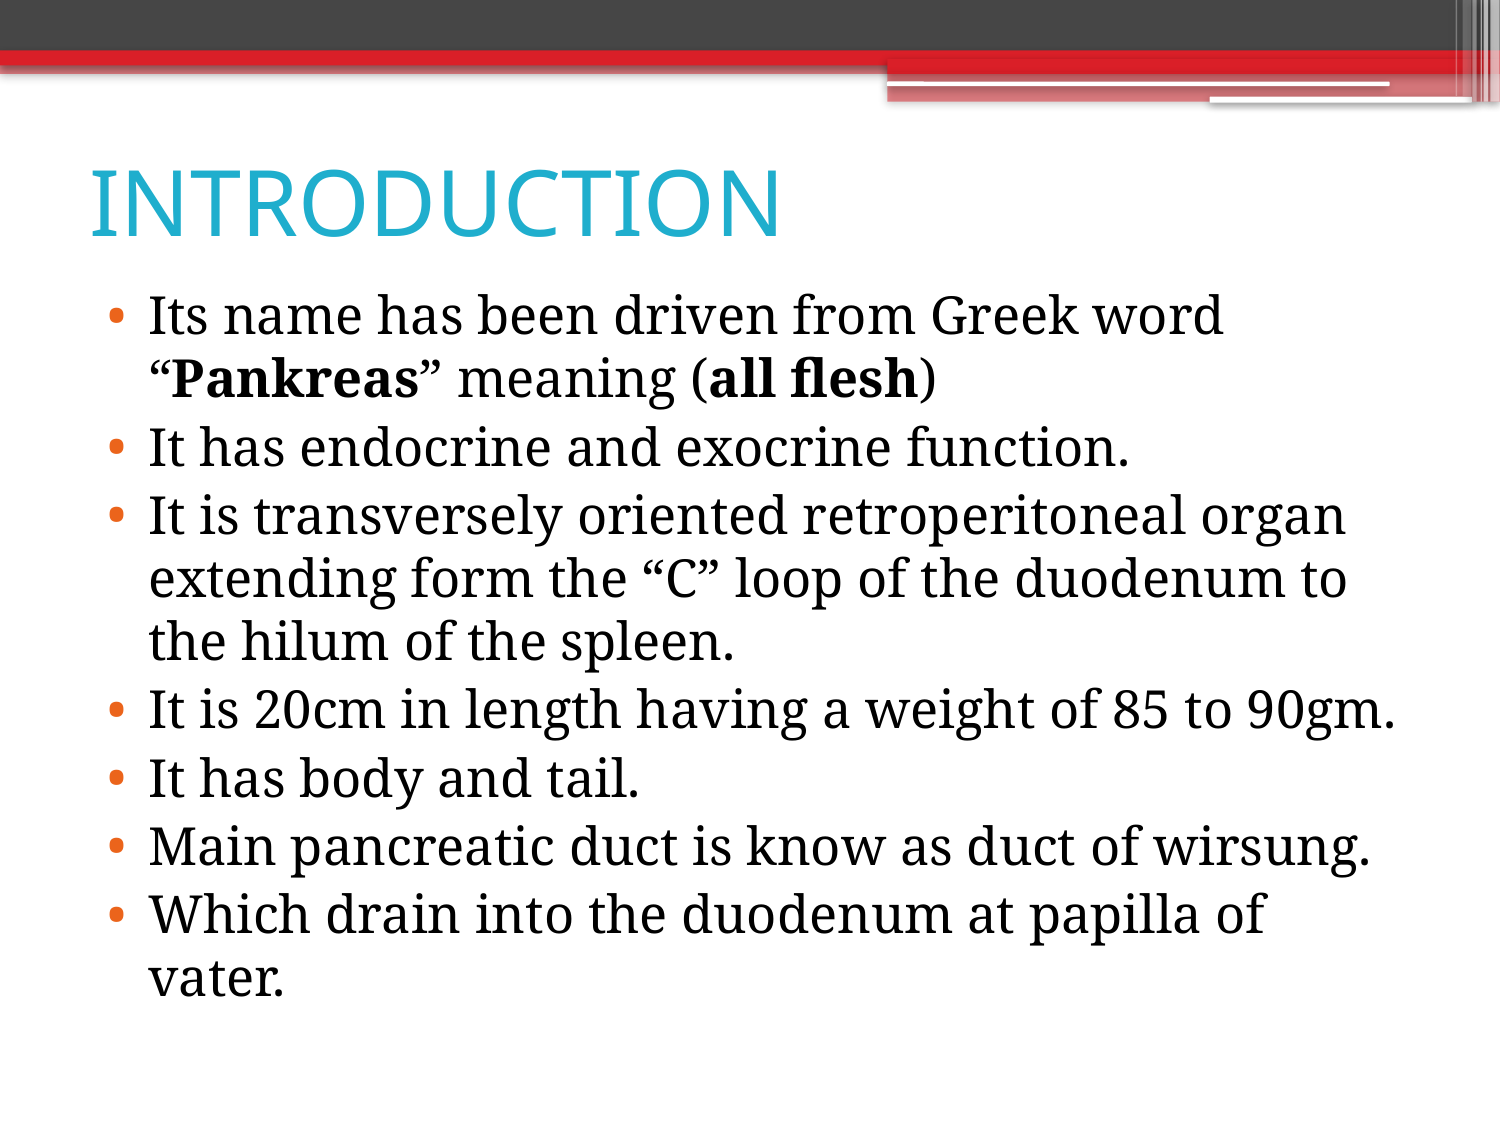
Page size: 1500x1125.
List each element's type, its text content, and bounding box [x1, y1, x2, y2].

list Its name has been driven from Greek word “Pankreas” meaning (all flesh) It has endocrine and exocrine function. It is transversely oriented retroperitoneal organ extending form the “C” loop of the duodenum to the hilum of the spleen. It is 20cm in length having a weight of 85 to 90gm. It has body and tail. Main pancreatic duct is know as duct of wirsung. Which drain into the duodenum at papilla of vater. [75, 275, 1425, 1079]
title INTRODUCTION [75, 125, 1425, 275]
